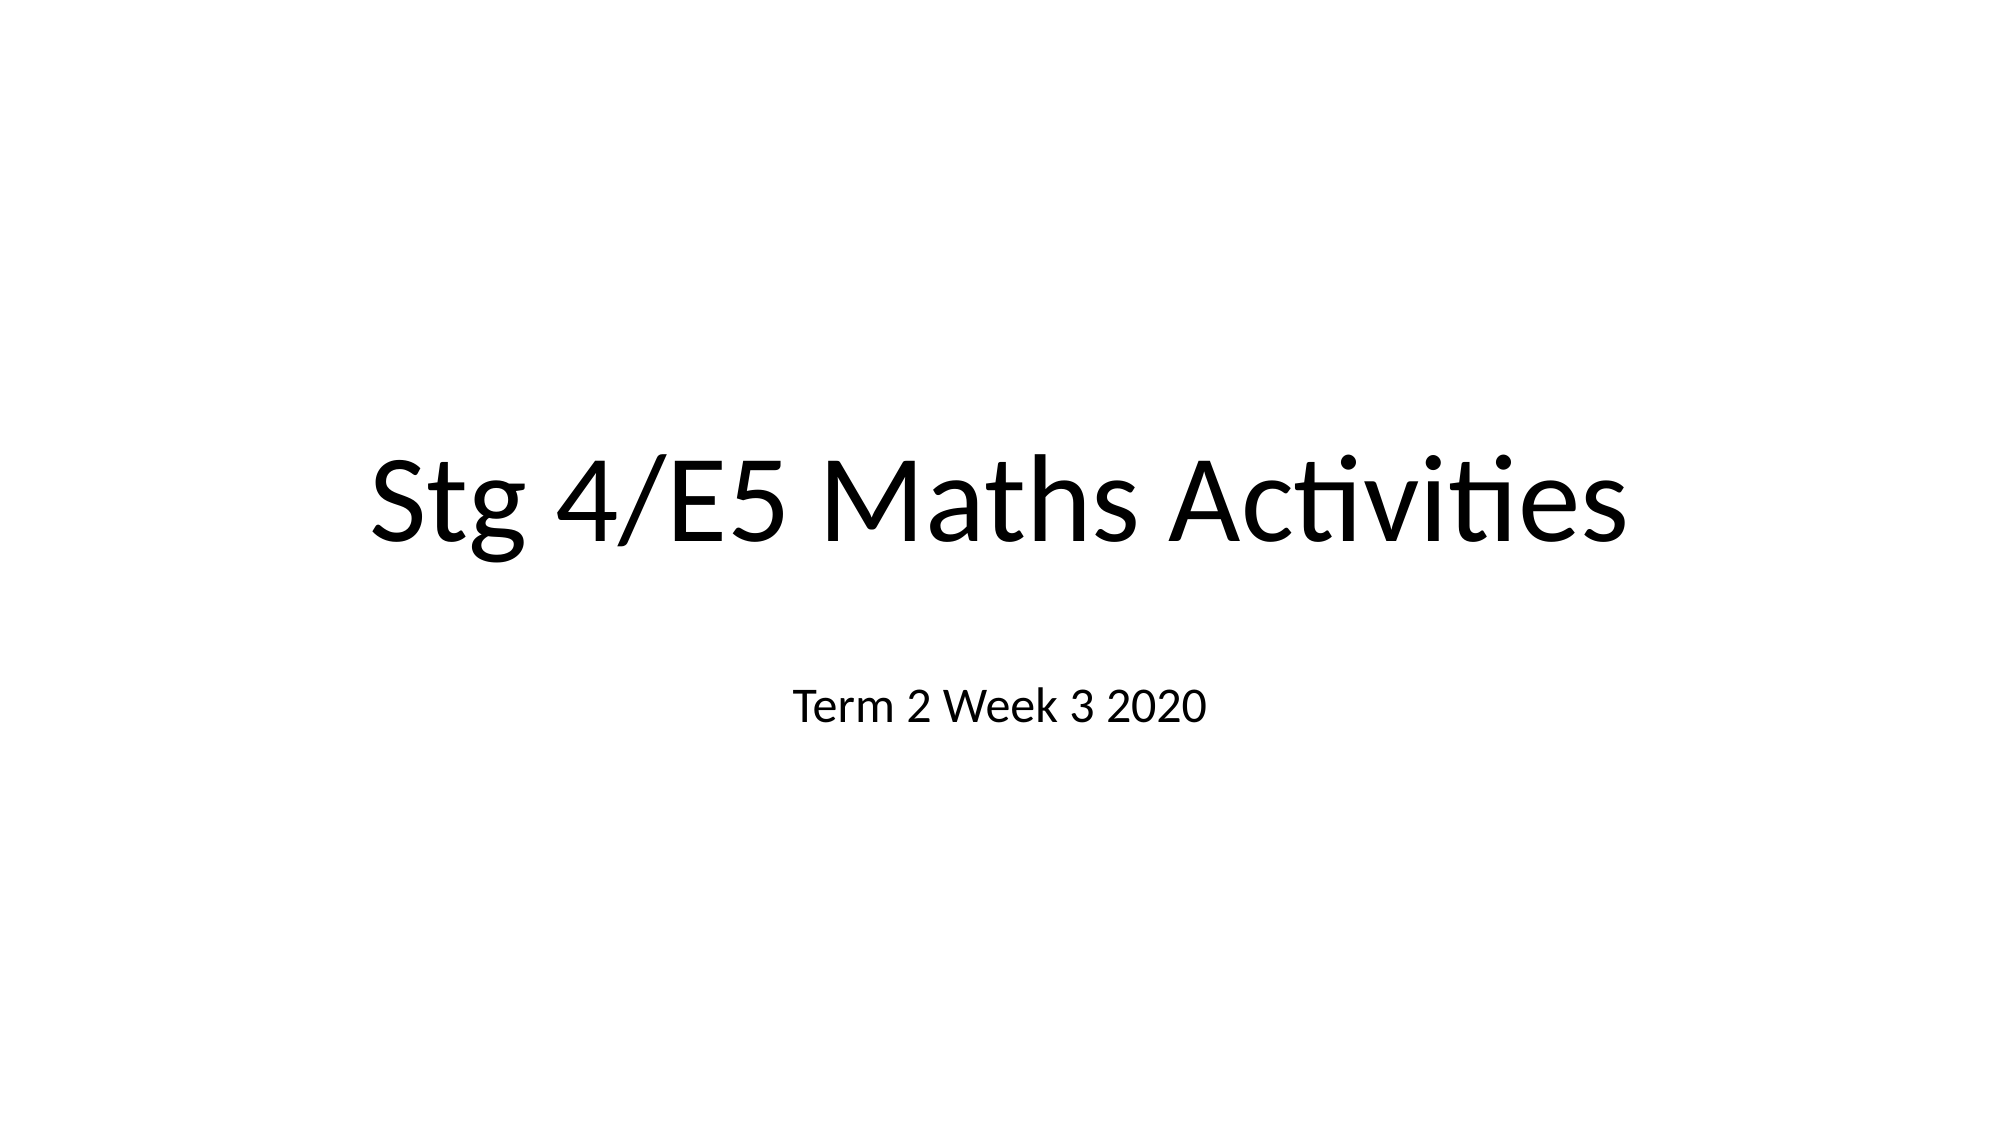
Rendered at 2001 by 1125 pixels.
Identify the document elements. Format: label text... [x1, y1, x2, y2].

title Stg 4/E5 Maths Activities [249, 184, 1750, 576]
subtitle Term 2 Week 3 2020 [249, 590, 1750, 863]
